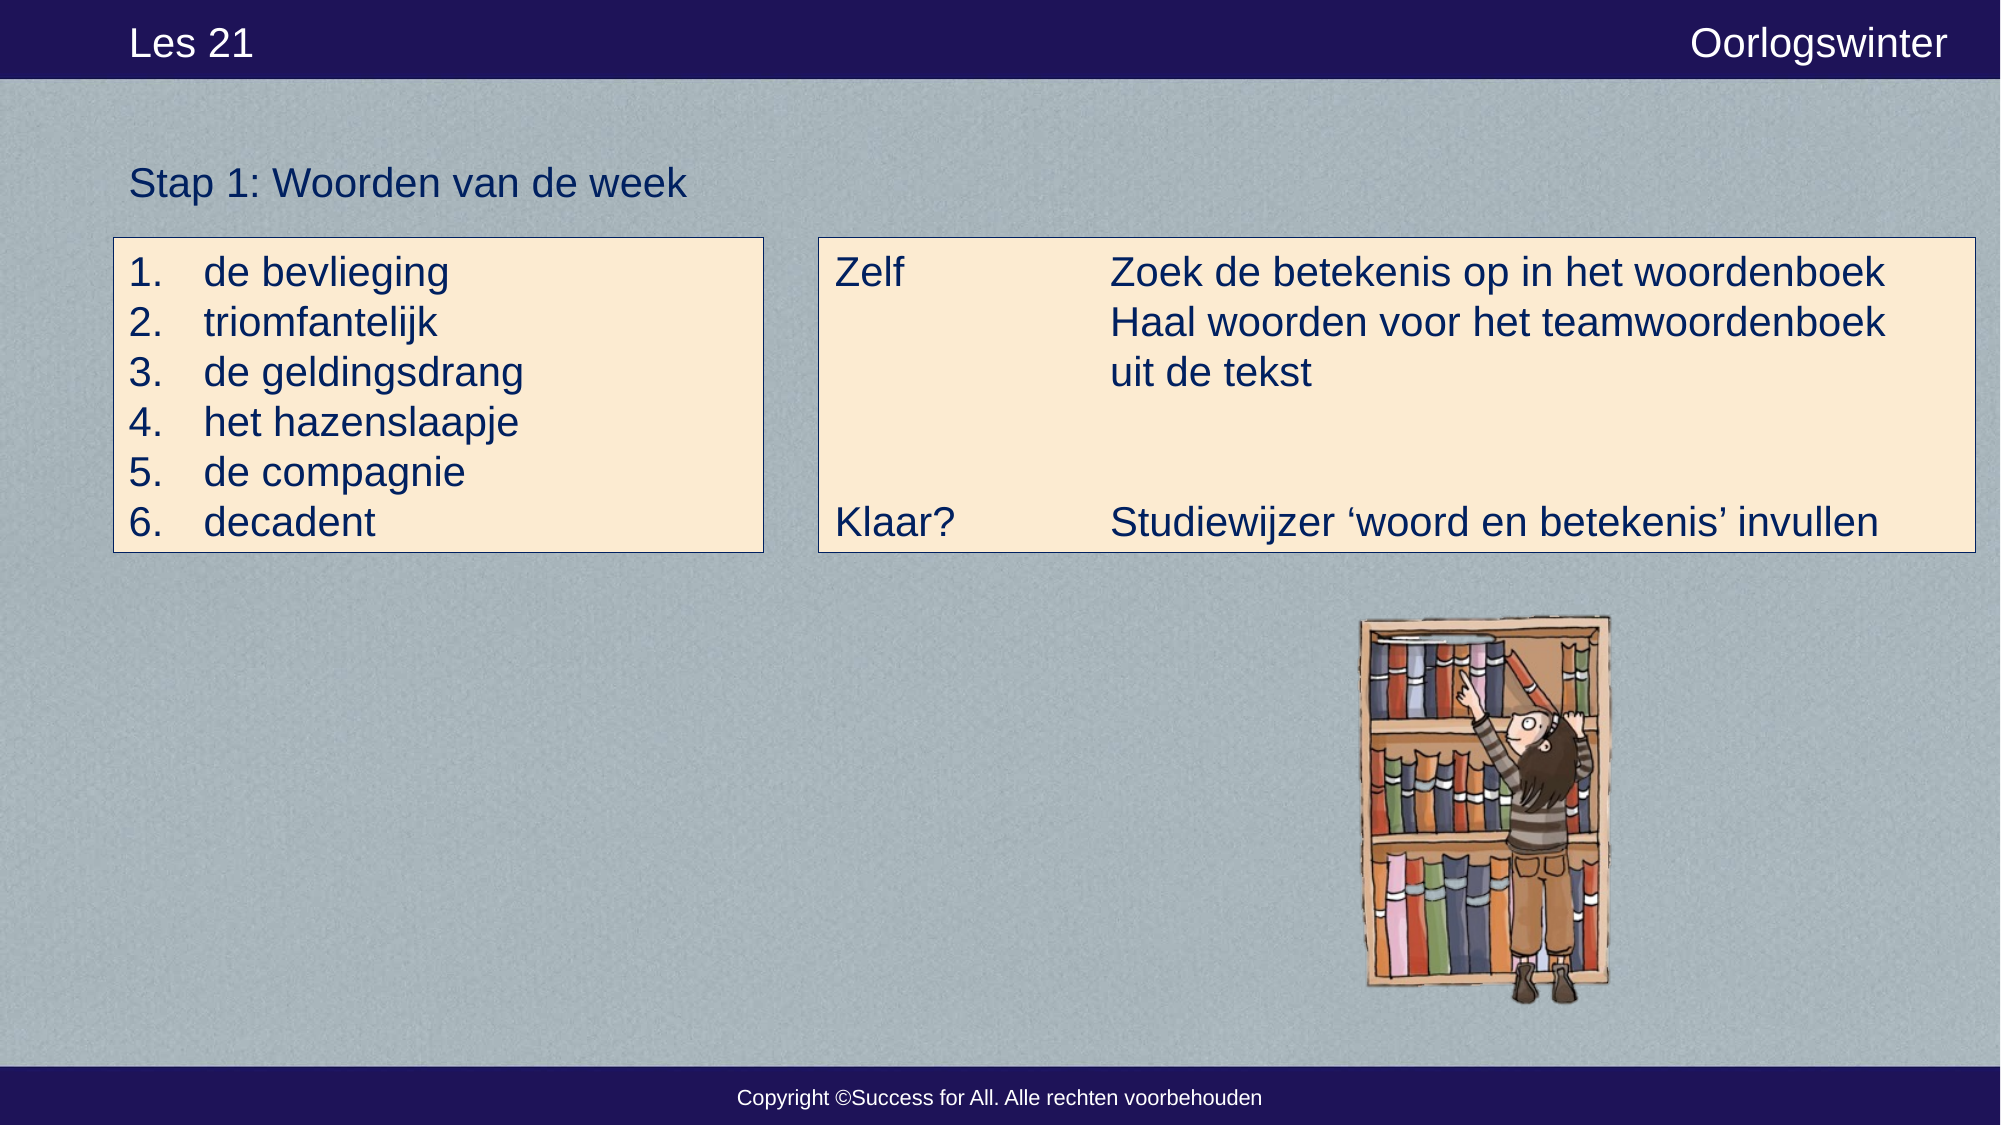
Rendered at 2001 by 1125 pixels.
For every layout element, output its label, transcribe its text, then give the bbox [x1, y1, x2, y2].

text_box Oorlogswinter [786, 8, 1963, 73]
text_box Stap 1: Woorden van de week [113, 148, 1635, 214]
text_box Zelf Zoek de betekenis op in het woordenboek Haal woorden voor het teamwoordenboek uit de tekst Klaar? Studiewijzer ‘woord en betekenis’ invullen [818, 237, 1976, 553]
picture [0, 0, 2001, 1125]
text_box Les 21 [114, 8, 354, 73]
text_box Copyright ©Success for All. Alle rechten voorbehouden [0, 1076, 2000, 1125]
text_box de bevlieging triomfantelijk de geldingsdrang het hazenslaapje de compagnie decadent [113, 237, 764, 553]
